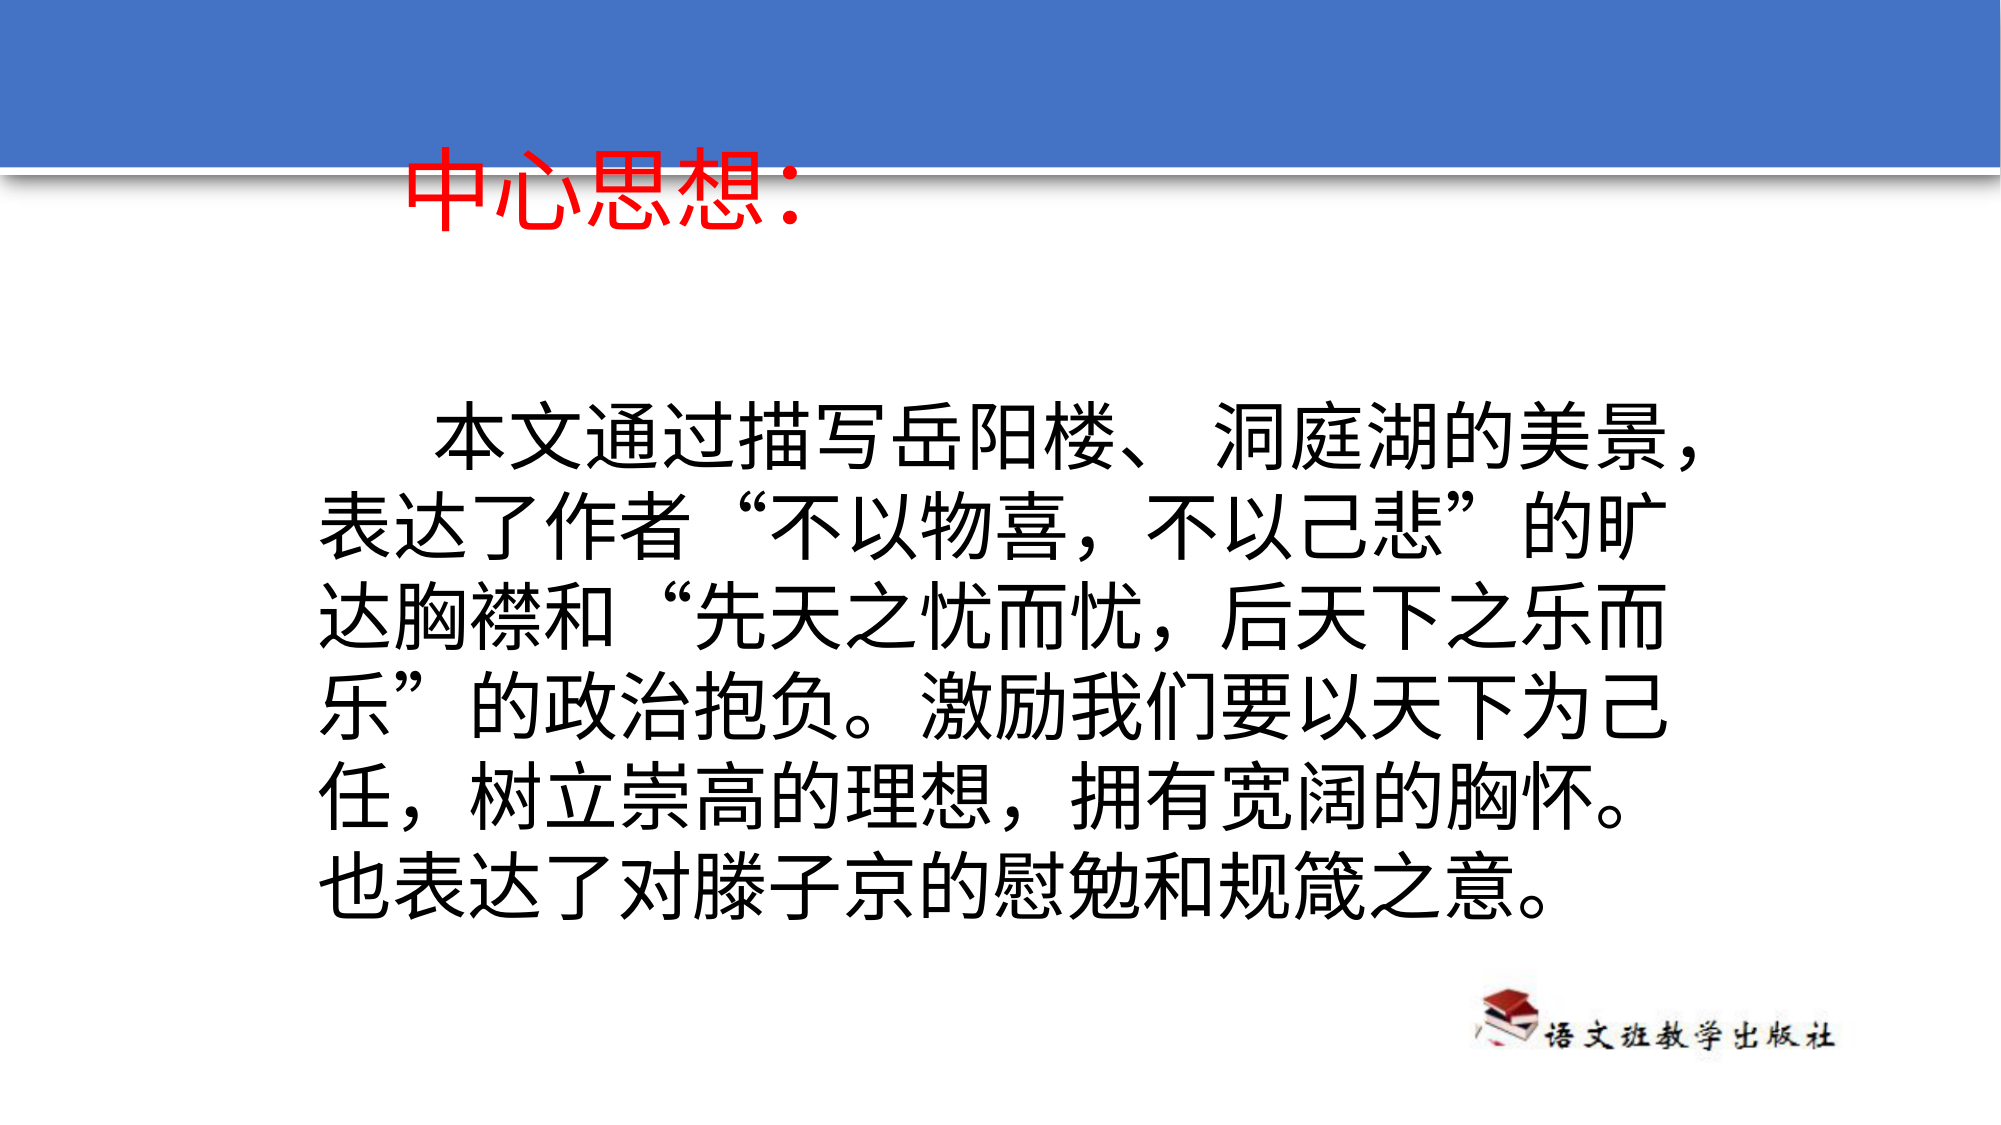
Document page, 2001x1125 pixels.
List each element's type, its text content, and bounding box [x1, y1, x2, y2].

picture [0, 0, 2001, 1125]
text_box 中心思想： [385, 125, 996, 251]
text_box 本文通过描写岳阳楼、 洞庭湖的美景，表达了作者“不以物喜，不以己悲”的旷达胸襟和“先天之忧而忧，后天下之乐而乐”的政治抱负。激励我们要以天下为己任，树立崇高的理想，拥有宽阔的胸怀。也表达了对滕子京的慰勉和规箴之意。 [303, 382, 1686, 1027]
